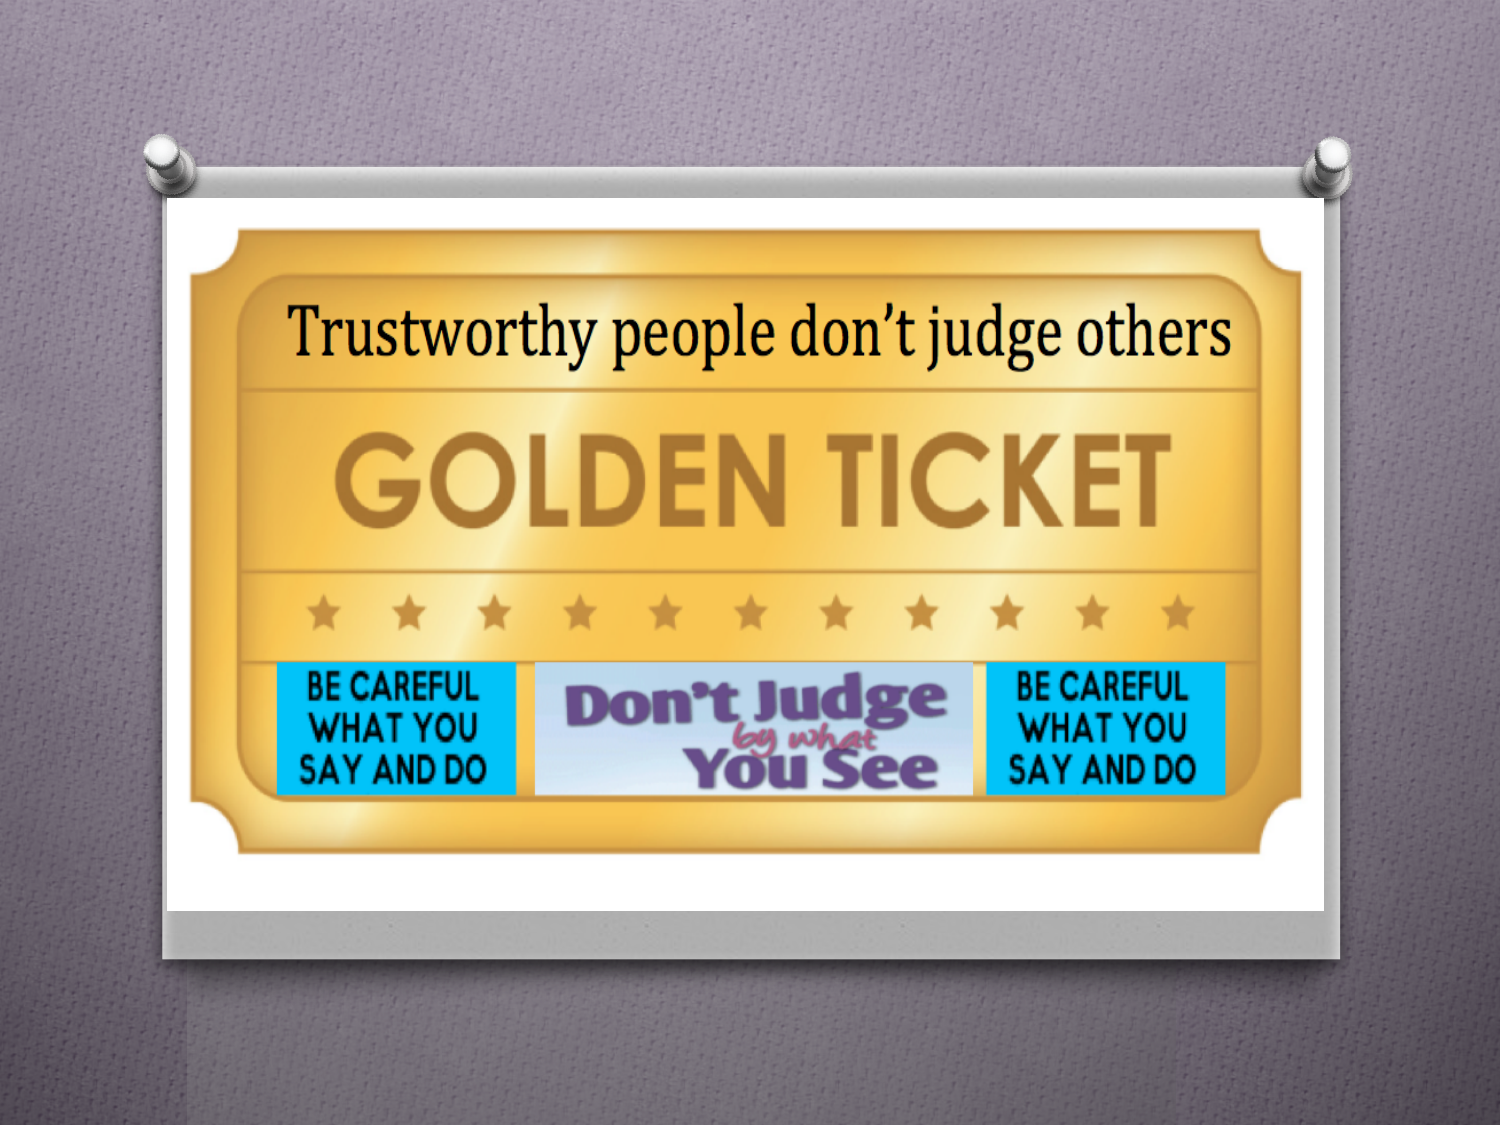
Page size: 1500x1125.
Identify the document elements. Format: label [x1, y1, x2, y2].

picture [112, 100, 1396, 911]
